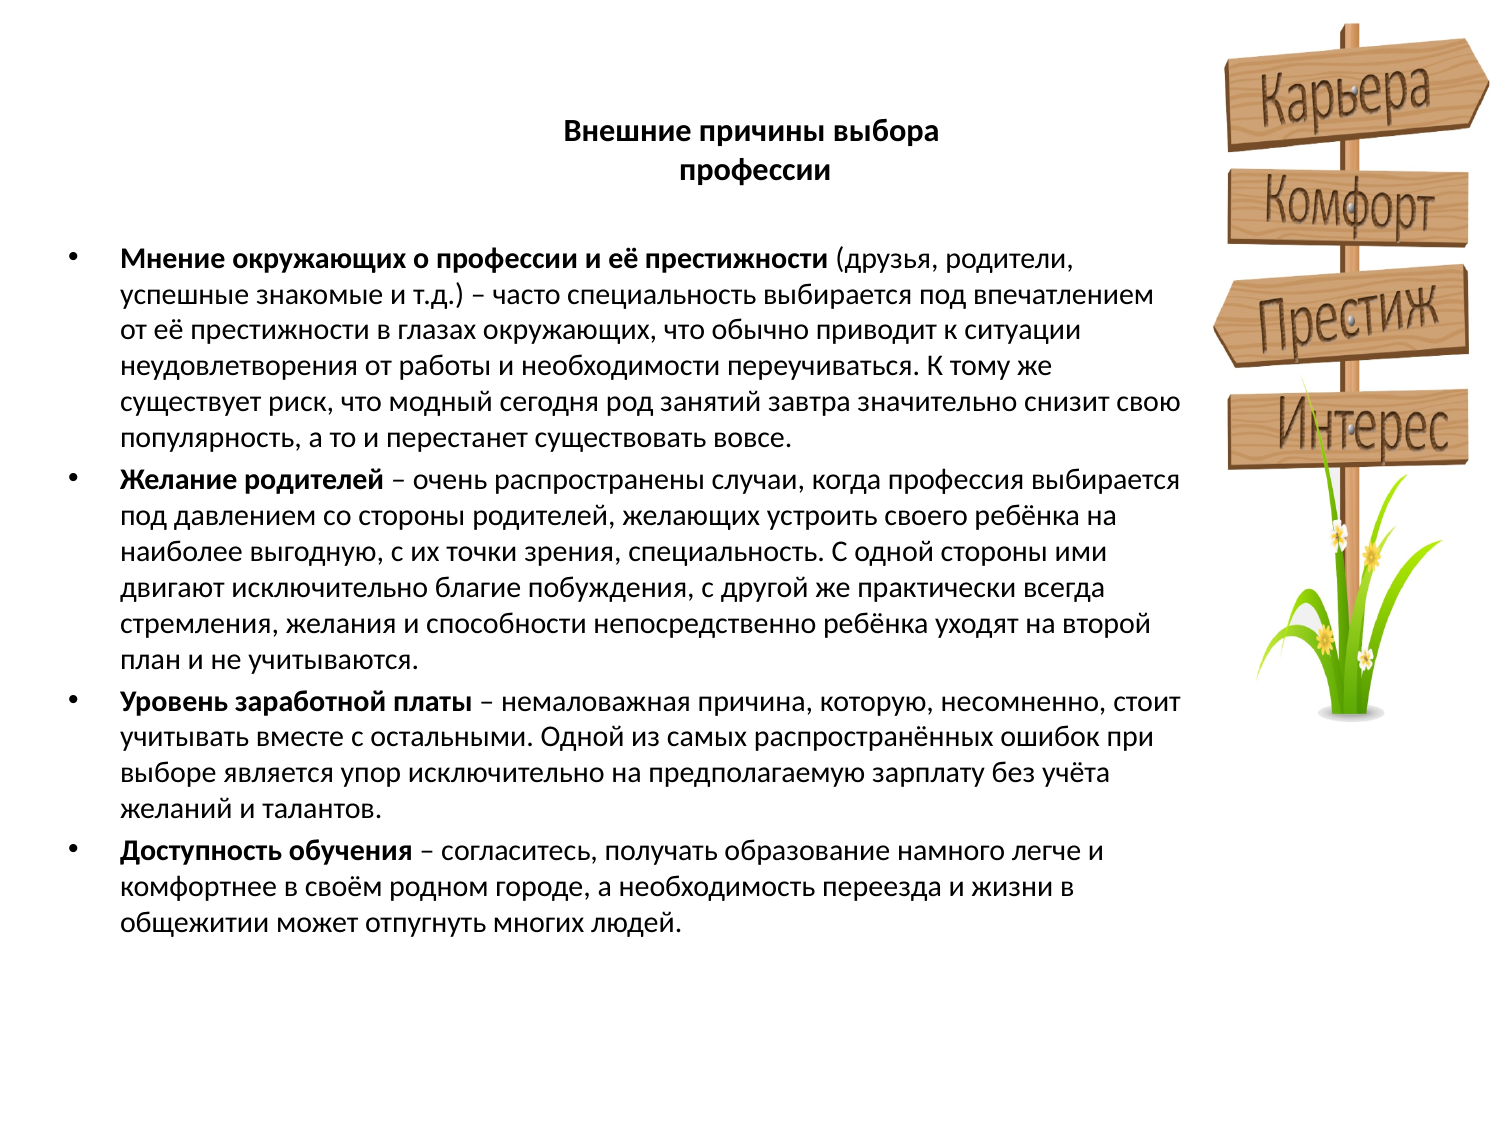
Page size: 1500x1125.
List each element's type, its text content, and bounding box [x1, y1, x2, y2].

list Мнение окружающих о профессии и её престижности (друзья, родители, успешные знакомые и т.д.) – часто специальность выбирается под впечатлением от её престижности в глазах окружающих, что обычно приводит к ситуации неудовлетворения от работы и необходимости переучиваться. К тому же существует риск, что модный сегодня род занятий завтра значительно снизит свою популярность, а то и перестанет существовать вовсе. Желание родителей – очень распространены случаи, когда профессия выбирается под давлением со стороны родителей, желающих устроить своего ребёнка на наиболее выгодную, с их точки зрения, специальность. С одной стороны ими двигают исключительно благие побуждения, с другой же практически всегда стремления, желания и способности непосредственно ребёнка уходят на второй план и не учитываются. Уровень заработной платы – немаловажная причина, которую, несомненно, стоит учитывать вместе с остальными. Одной из самых распространённых ошибок при выборе является упор исключительно на предполагаемую зарплату без учёта желаний и талантов. Доступность обучения – согласитесь, получать образование намного легче и комфортнее в своём родном городе, а необходимость переезда и жизни в общежитии может отпугнуть многих людей. [53, 196, 1199, 975]
picture [1210, 18, 1493, 729]
title Внешние причины выбора профессии [76, 101, 1205, 290]
